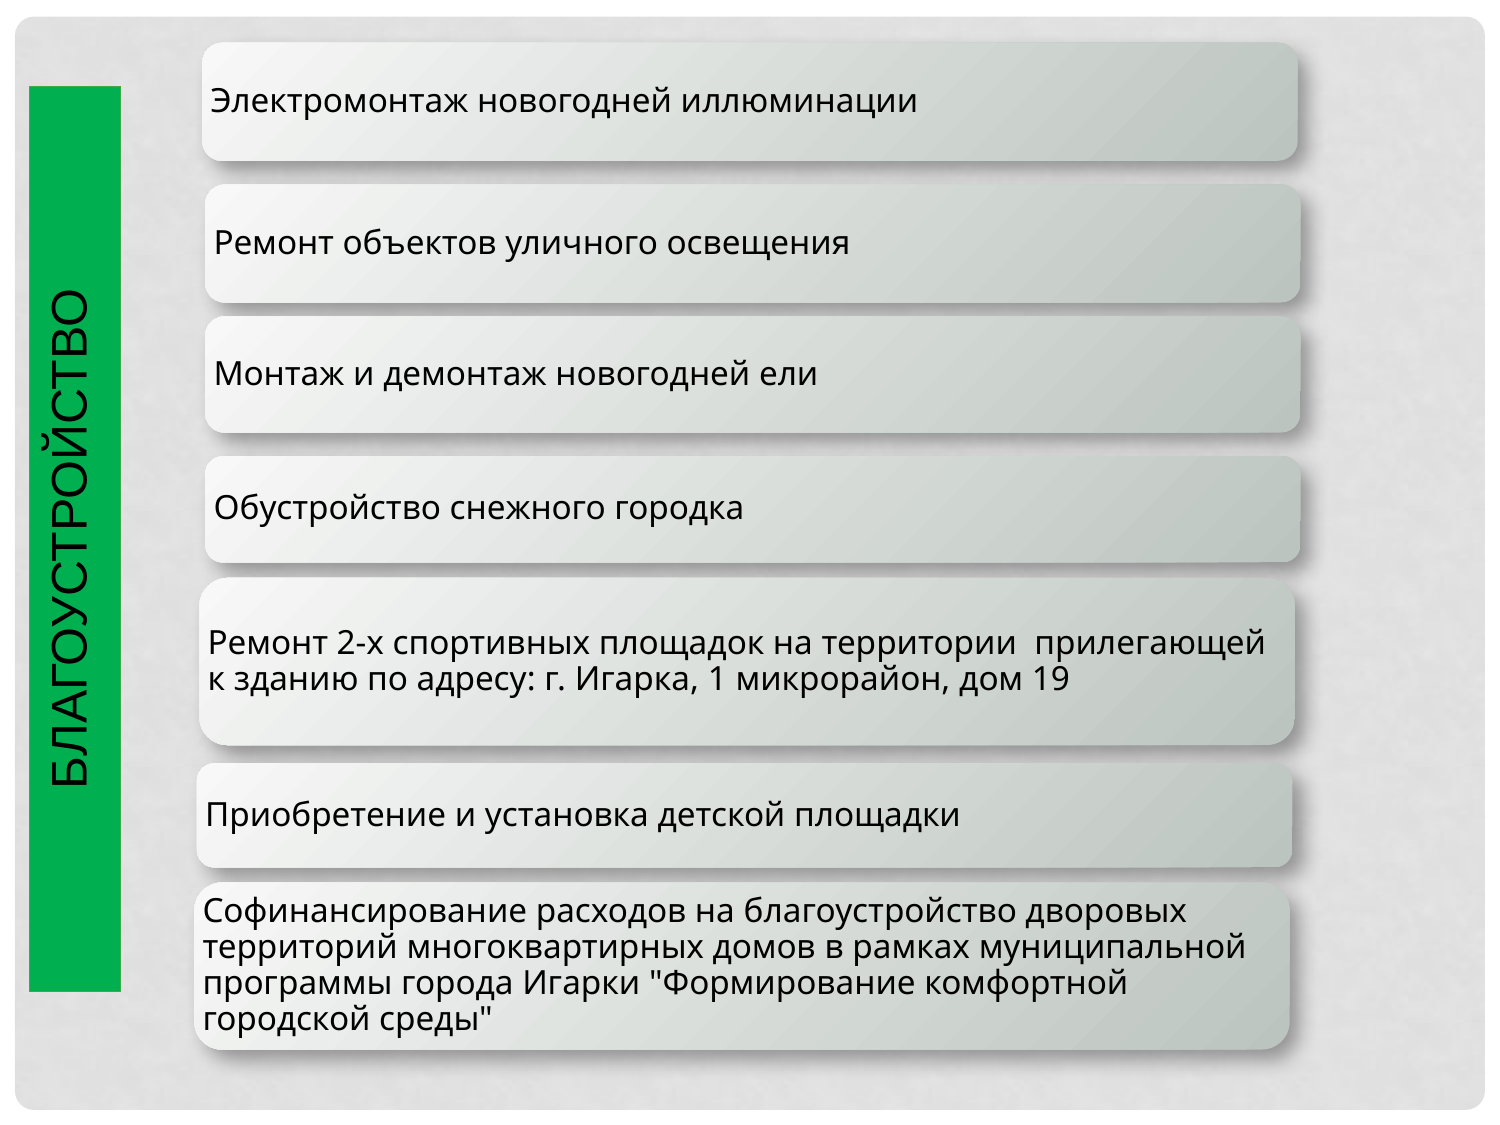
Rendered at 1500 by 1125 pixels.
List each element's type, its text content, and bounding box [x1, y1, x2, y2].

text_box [193, 882, 1290, 1050]
text_box БЛАГОУСТРОЙСТВО [29, 86, 121, 992]
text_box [201, 42, 1298, 162]
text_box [204, 316, 1301, 433]
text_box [204, 455, 1301, 563]
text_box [196, 762, 1293, 868]
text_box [199, 577, 1296, 746]
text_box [204, 184, 1301, 303]
